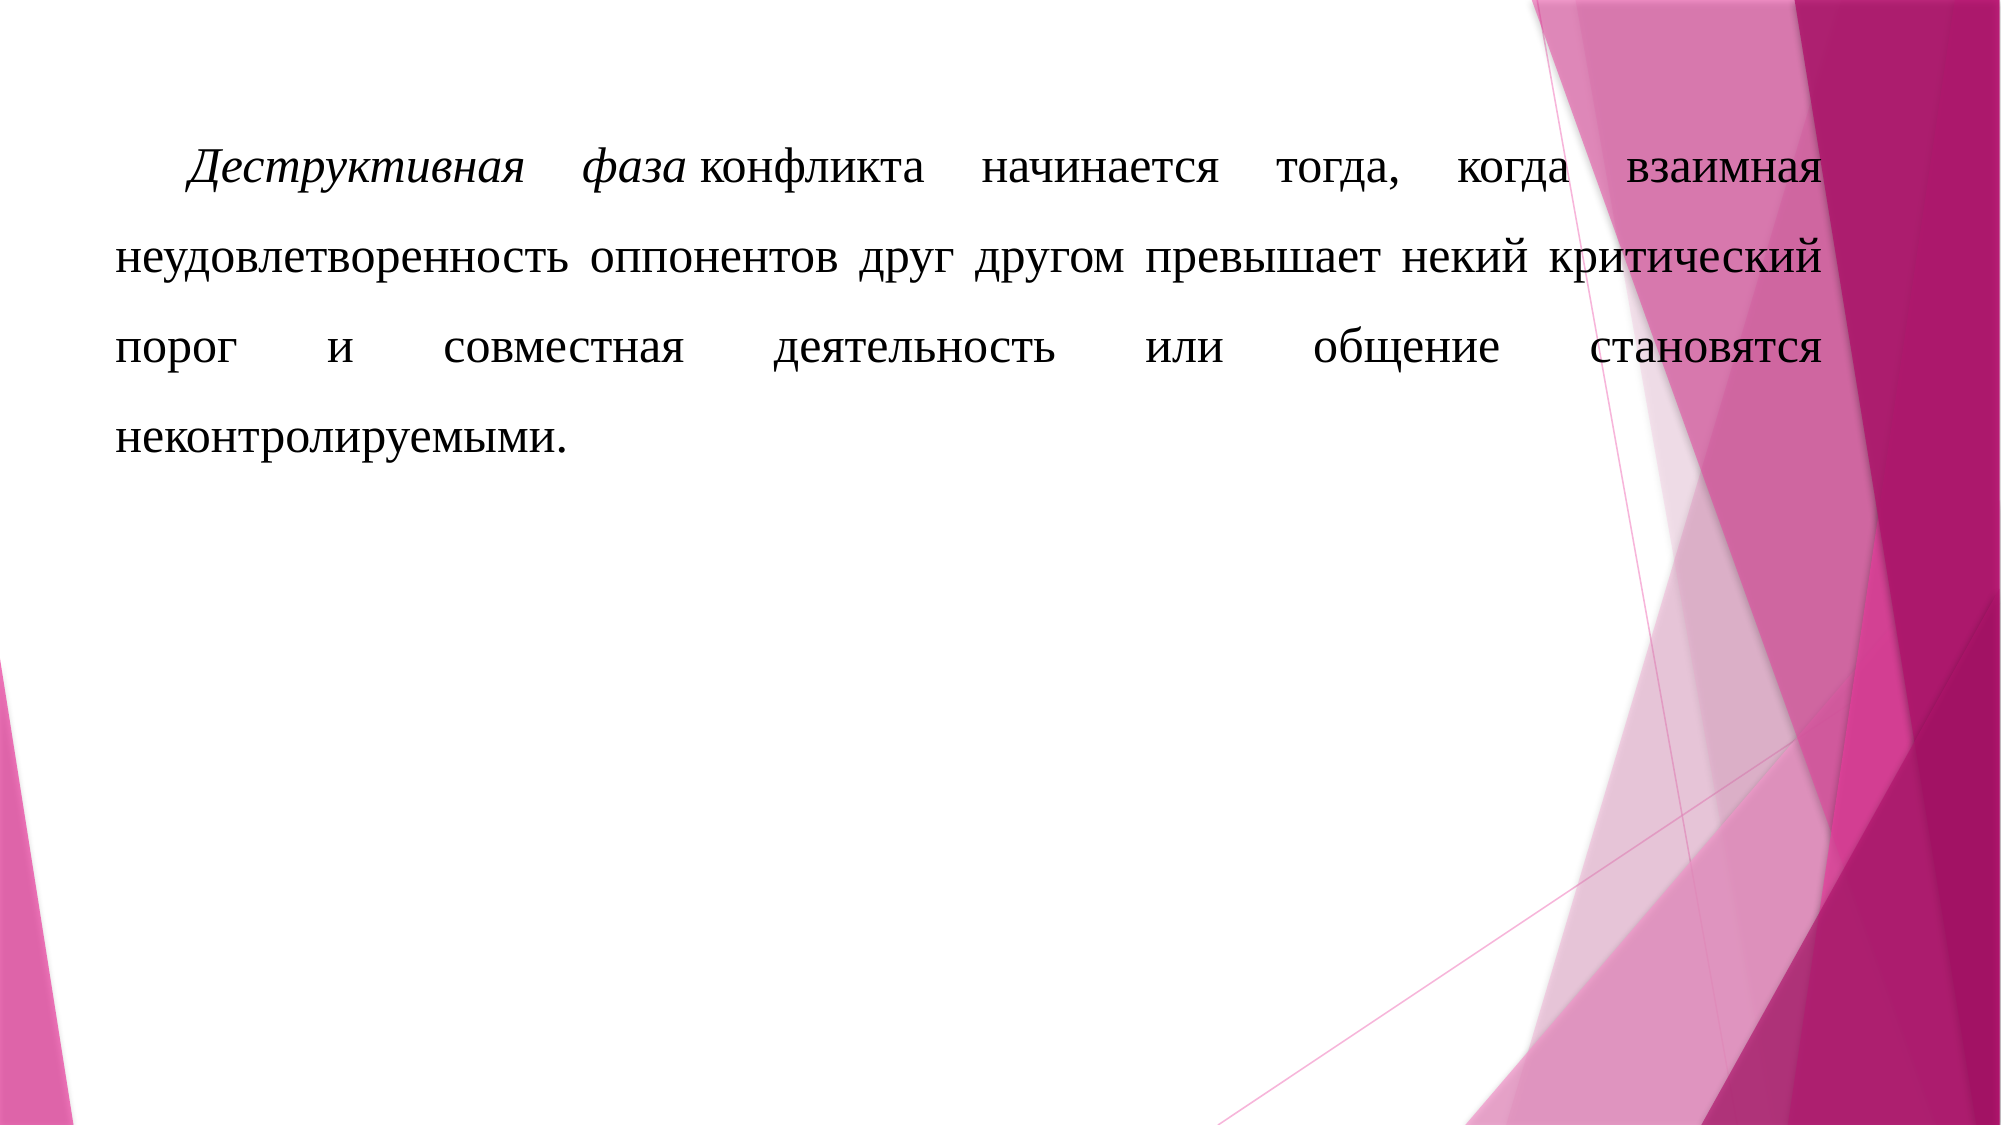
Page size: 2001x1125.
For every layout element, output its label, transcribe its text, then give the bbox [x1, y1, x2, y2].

text_box Деструктивная фаза конфликта начинается тогда, когда взаимная неудовлетворенность оппонентов друг другом превышает некий критический порог и совместная деятельность или общение становятся неконтролируемыми. [100, 94, 1838, 470]
